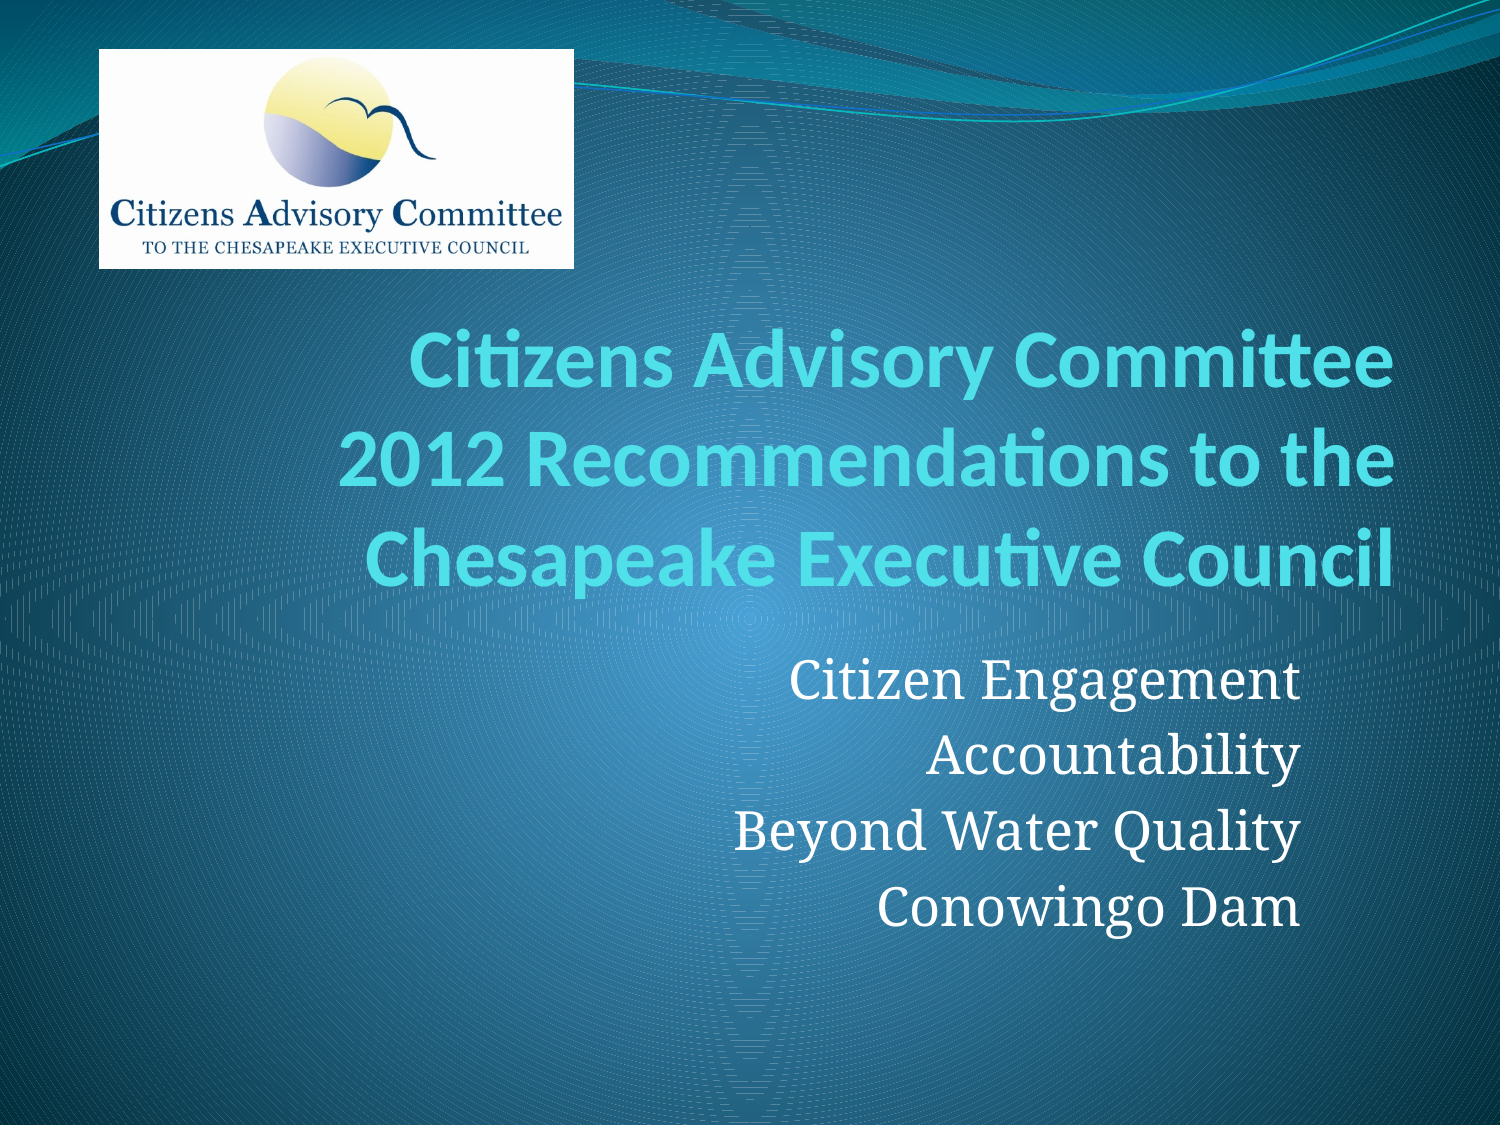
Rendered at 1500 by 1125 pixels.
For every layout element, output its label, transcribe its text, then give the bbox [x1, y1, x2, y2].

picture [99, 49, 574, 269]
subtitle Citizen Engagement Accountability Beyond Water Quality Conowingo Dam [262, 637, 1313, 1013]
title Citizens Advisory Committee 2012 Recommendations to the Chesapeake Executive Council [125, 312, 1400, 604]
